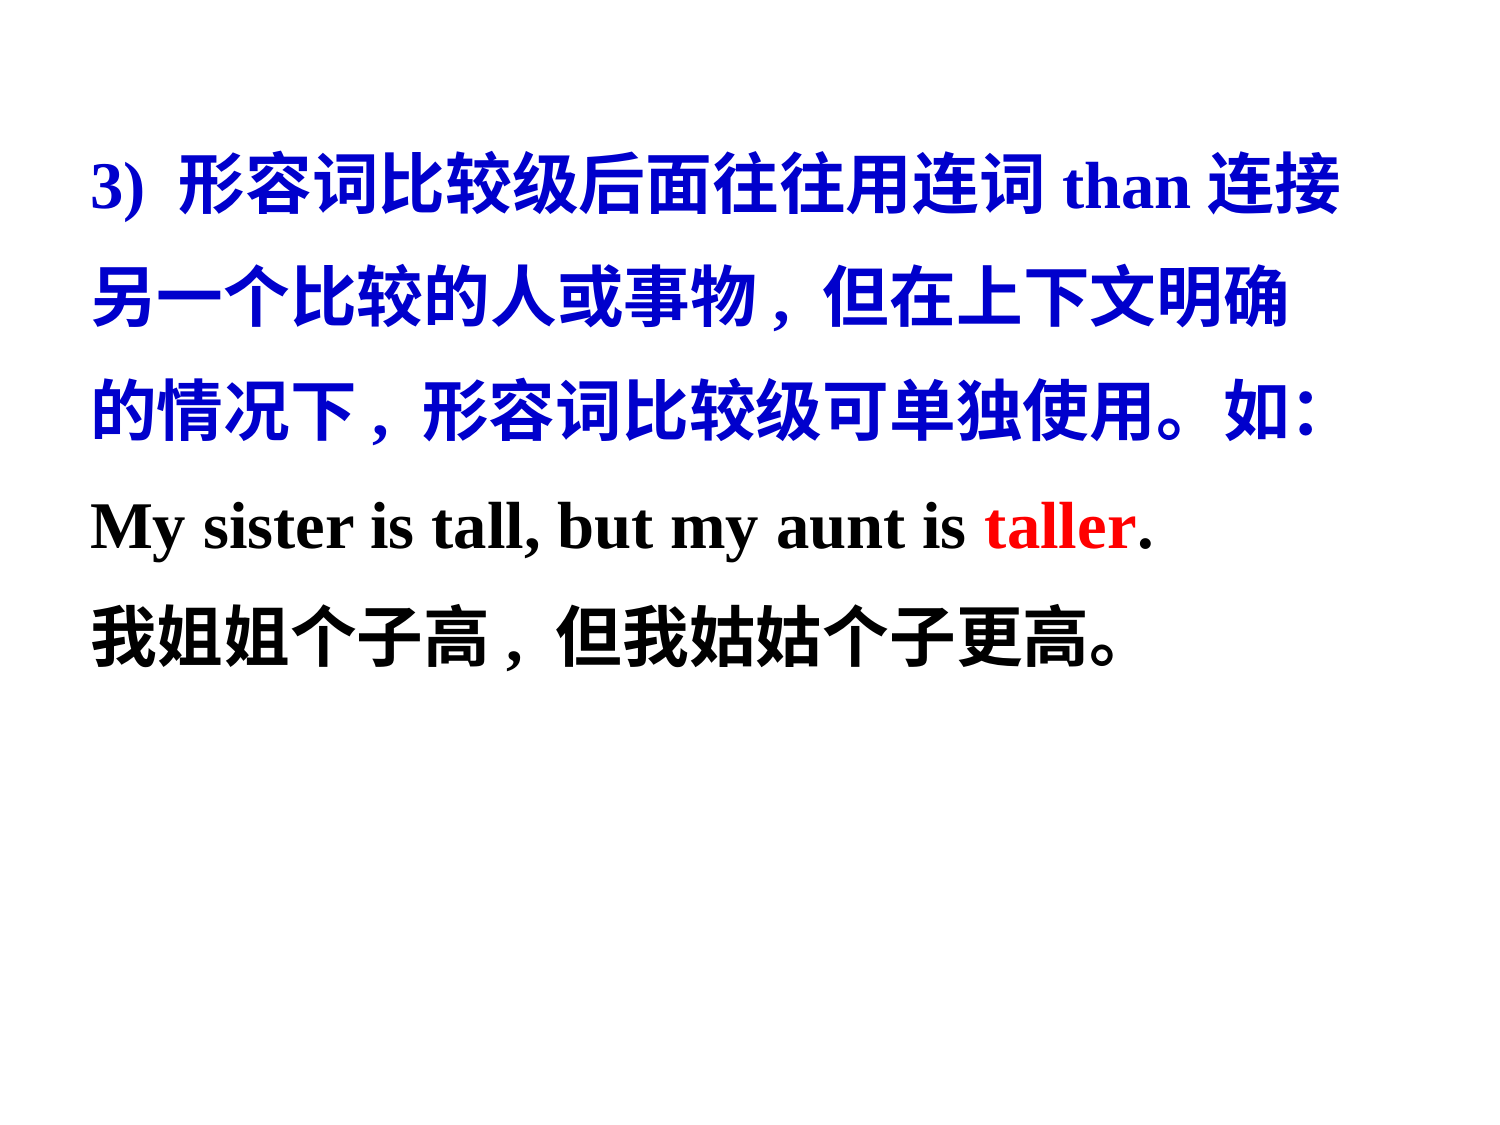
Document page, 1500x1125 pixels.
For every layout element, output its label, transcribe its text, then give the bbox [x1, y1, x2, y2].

list 3) 形容词比较级后面往往用连词than连接 另一个比较的人或事物, 但在上下文明确 的情况下, 形容词比较级可单独使用。如： My sister is tall, but my aunt is taller. 我姐姐个子高, 但我姑姑个子更高。 [75, 134, 1425, 814]
